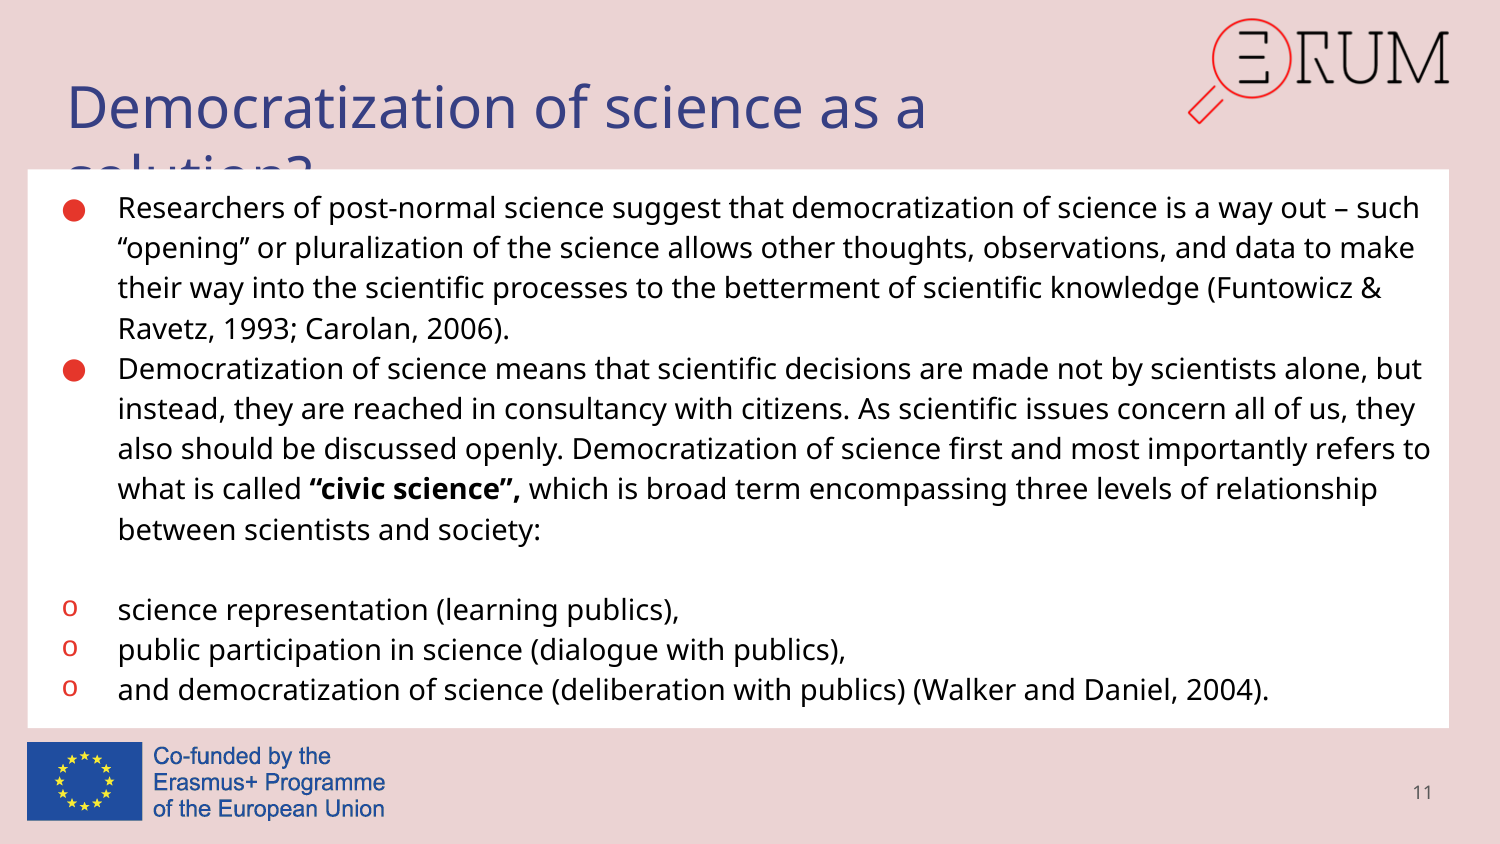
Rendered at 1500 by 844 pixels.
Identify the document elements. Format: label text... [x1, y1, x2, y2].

title Democratization of science as a solution? [51, 55, 1168, 150]
slide_number 11 [1358, 761, 1449, 826]
picture [1136, 0, 1500, 137]
picture [27, 742, 385, 821]
list Researchers of post-normal science suggest that democratization of science is a way out – such ‘‘opening’’ or pluralization of the science allows other thoughts, observations, and data to make their way into the scientific processes to the betterment of scientific knowledge (Funtowicz & Ravetz, 1993; Carolan, 2006). Democratization of science means that scientific decisions are made not by scientists alone, but instead, they are reached in consultancy with citizens. As scientific issues concern all of us, they also should be discussed openly. Democratization of science first and most importantly refers to what is called “civic science”, which is broad term encompassing three levels of relationship between scientists and society: science representation (learning publics), public participation in science (dialogue with publics), and democratization of science (deliberation with publics) (Walker and Daniel, 2004). [27, 169, 1449, 729]
